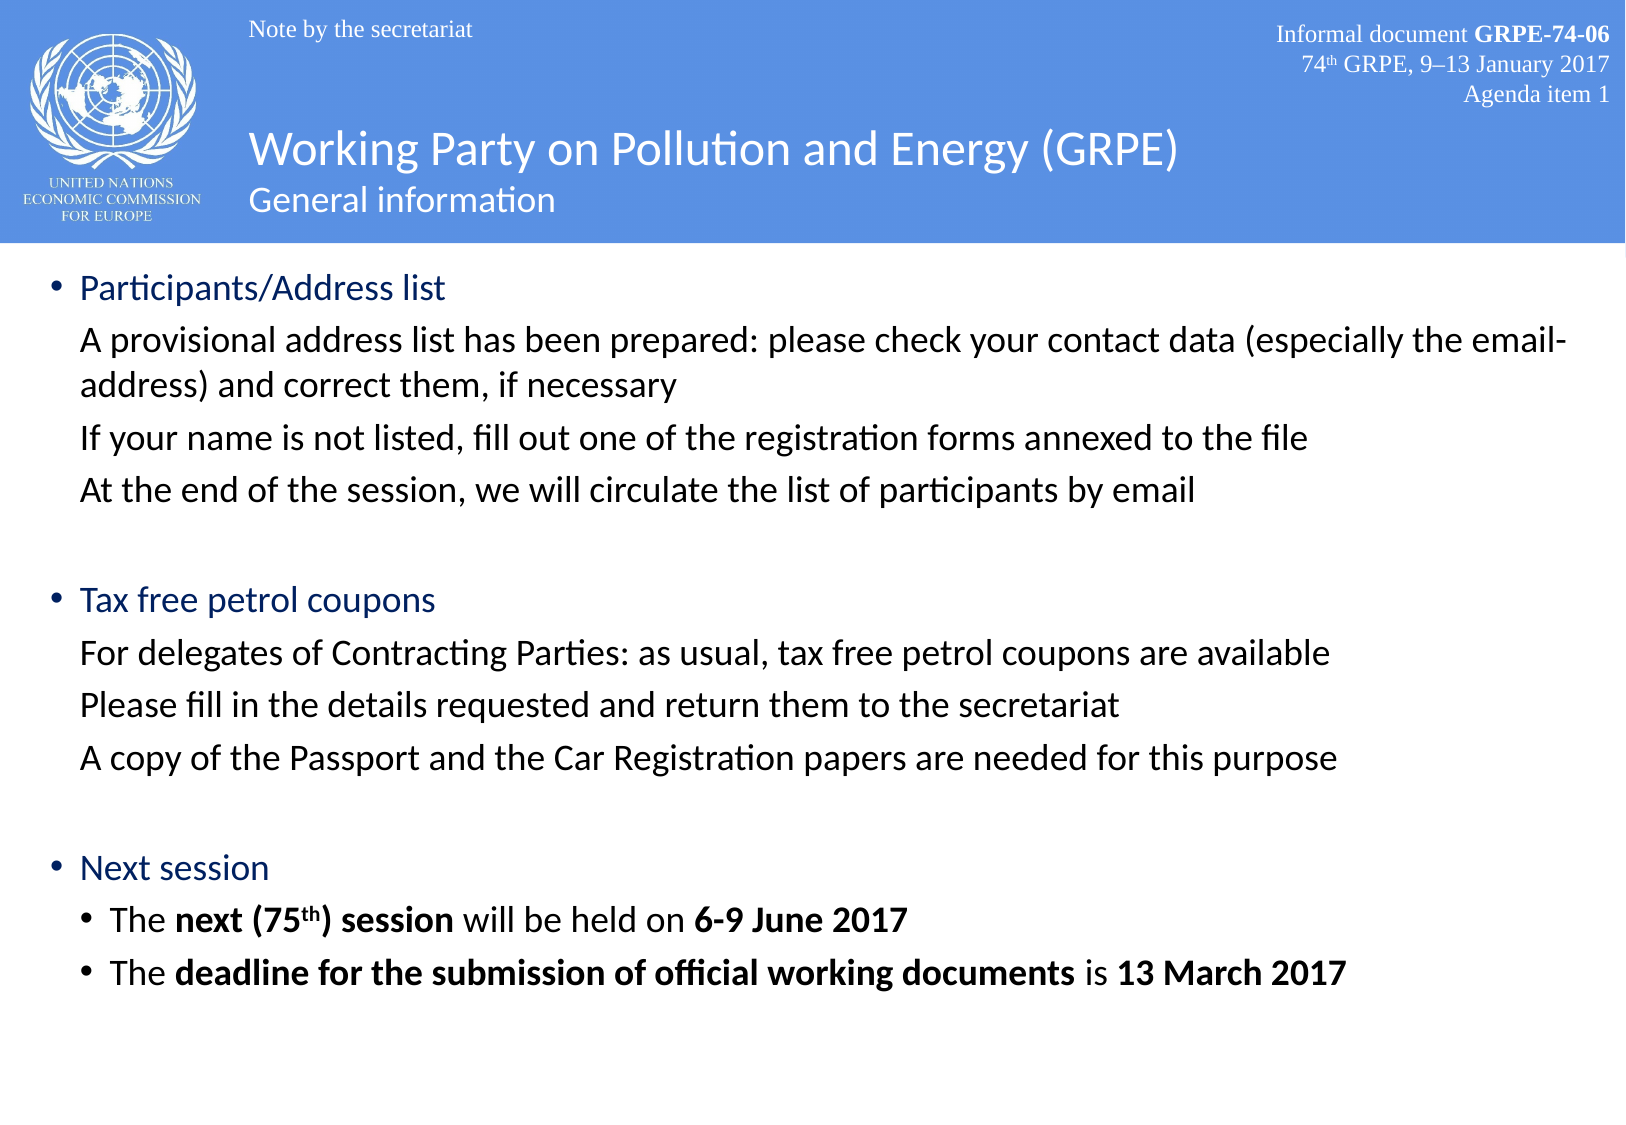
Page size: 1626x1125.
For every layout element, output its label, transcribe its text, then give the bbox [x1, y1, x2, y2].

list Participants/Address list A provisional address list has been prepared: please check your contact data (especially the email-address) and correct them, if necessary If your name is not listed, fill out one of the registration forms annexed to the file At the end of the session, we will circulate the list of participants by email Tax free petrol coupons For delegates of Contracting Parties: as usual, tax free petrol coupons are available Please fill in the details requested and return them to the secretariat A copy of the Passport and the Car Registration papers are needed for this purpose Next session The next (75th) session will be held on 6-9 June 2017 The deadline for the submission of official working documents is 13 March 2017 [21, 255, 1604, 1106]
text_box Note by the secretariat [233, 4, 697, 50]
title Working Party on Pollution and Energy (GRPE) General information [233, 68, 1593, 255]
picture [0, 0, 1626, 1125]
text_box Informal document GRPE-74-06 74th GRPE, 9–13 January 2017 Agenda item 1 [1073, 10, 1625, 115]
